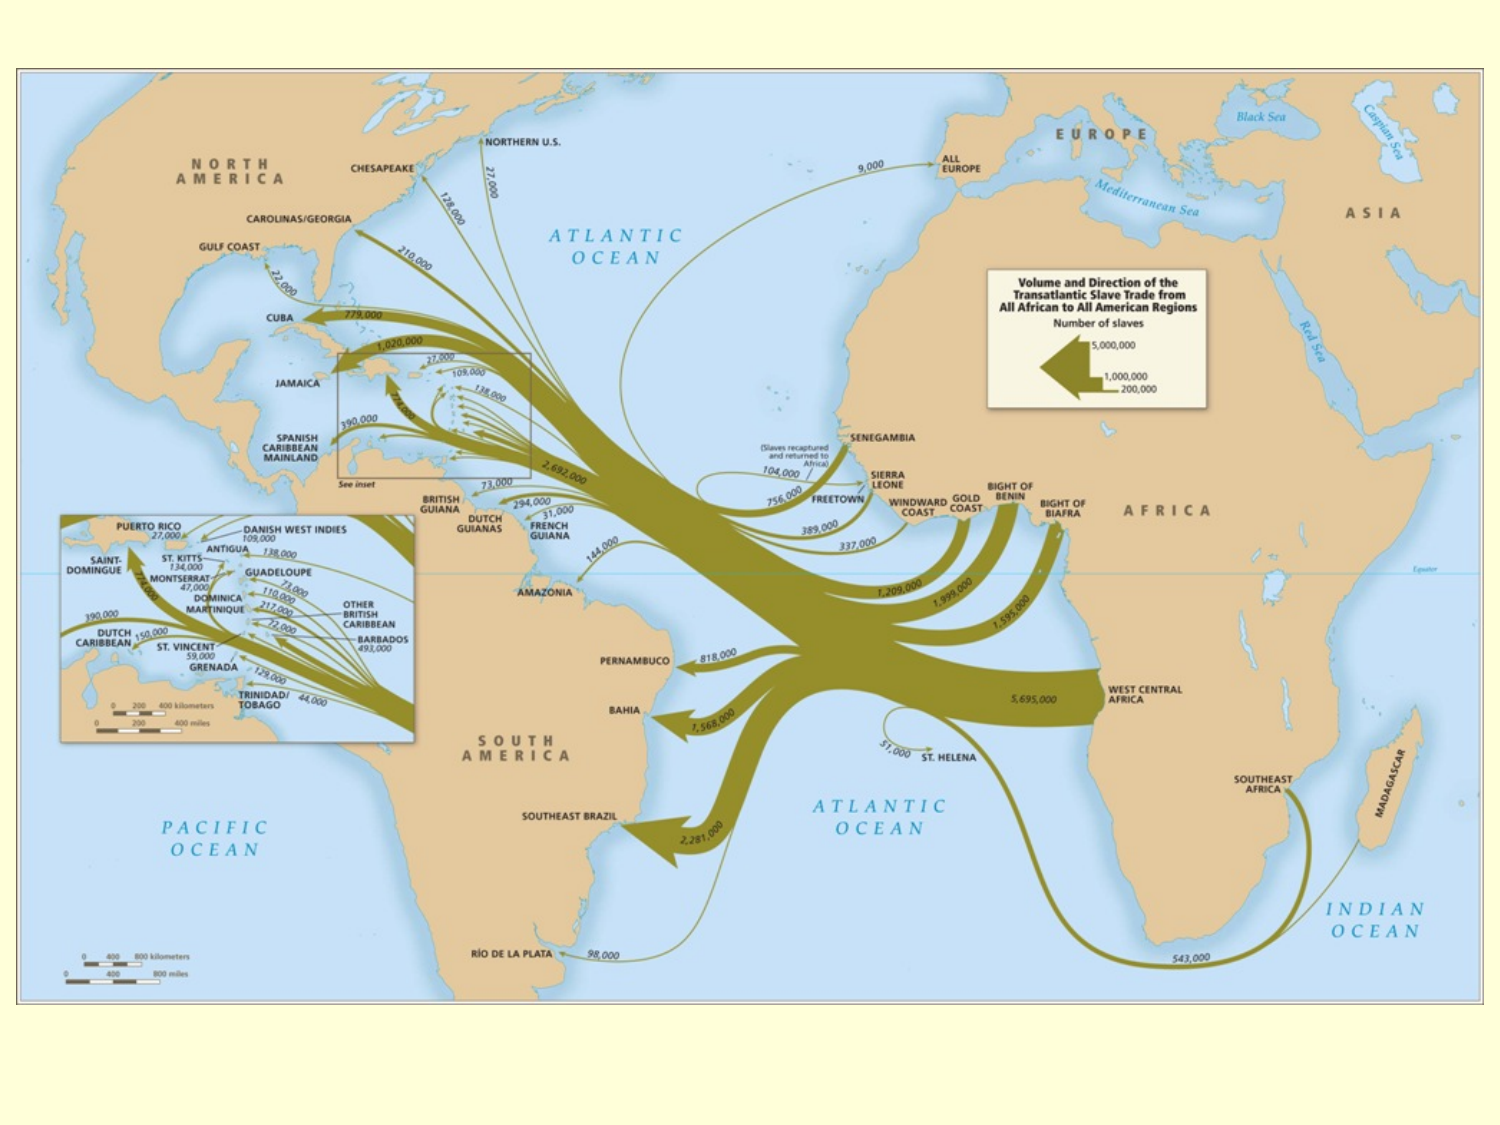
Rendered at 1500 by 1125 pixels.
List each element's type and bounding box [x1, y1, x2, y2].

picture [16, 67, 1484, 1006]
